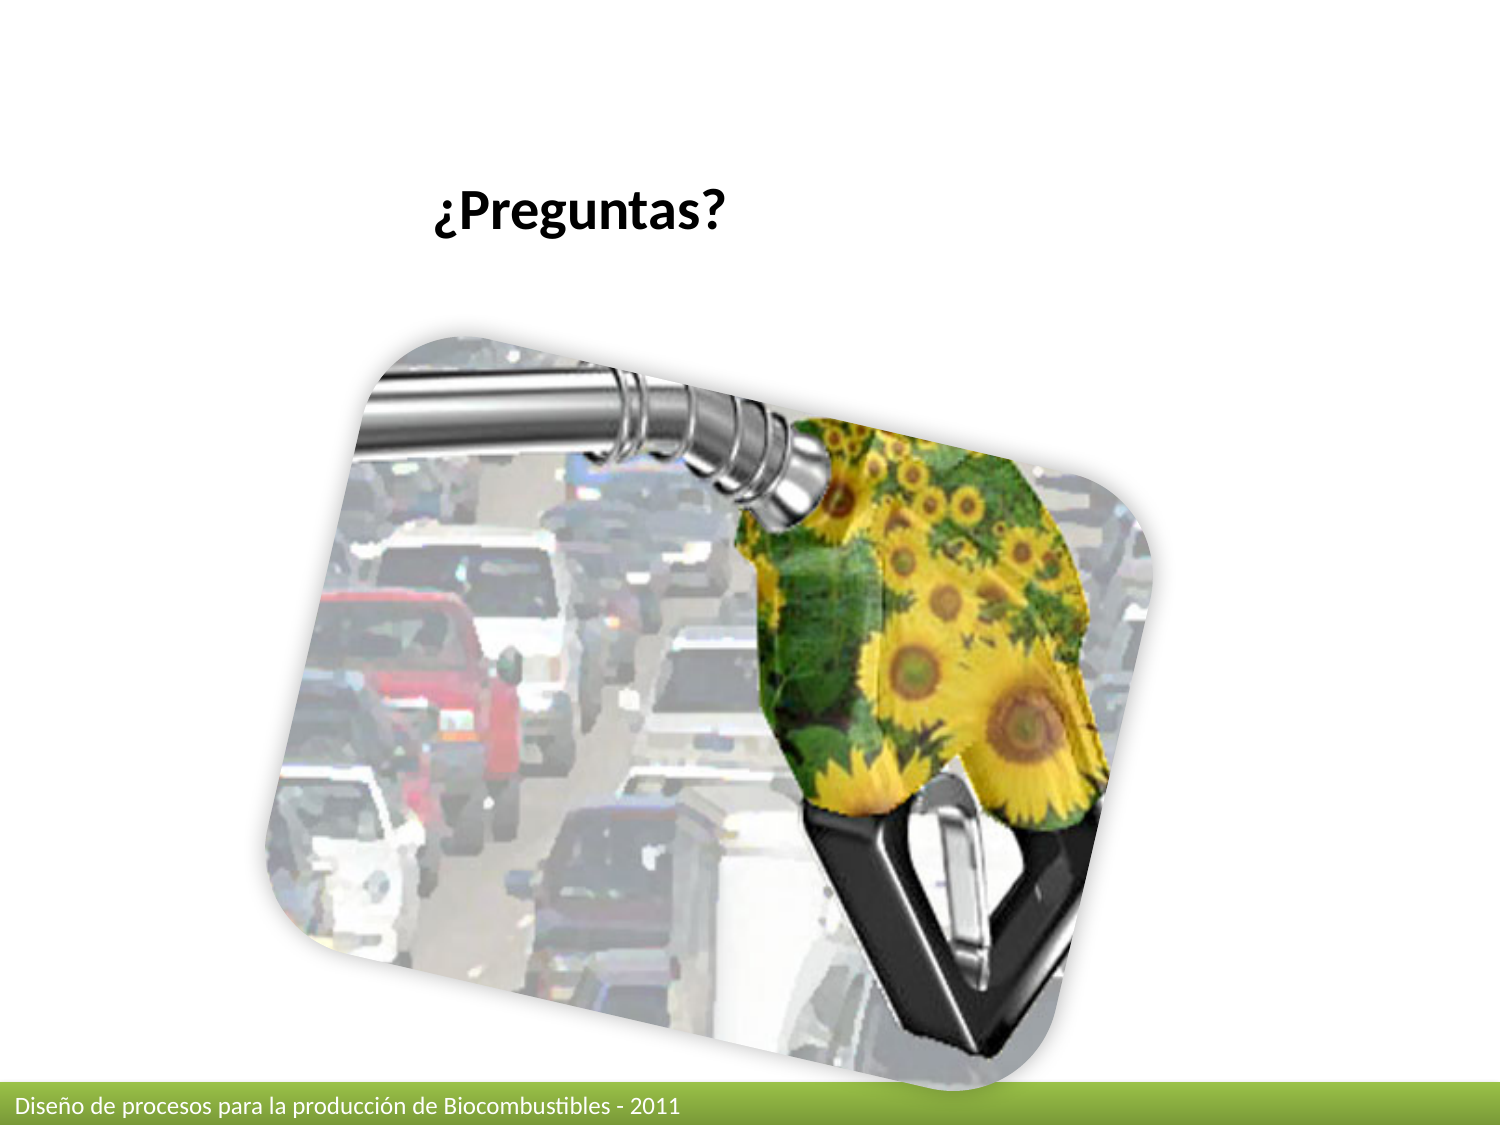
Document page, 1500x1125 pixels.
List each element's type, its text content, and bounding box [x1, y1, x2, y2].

text_box Diseño de procesos para la producción de Biocombustibles - 2011 [0, 1082, 1500, 1125]
picture [265, 336, 1153, 1091]
text_box ¿Preguntas? [23, 23, 1137, 464]
